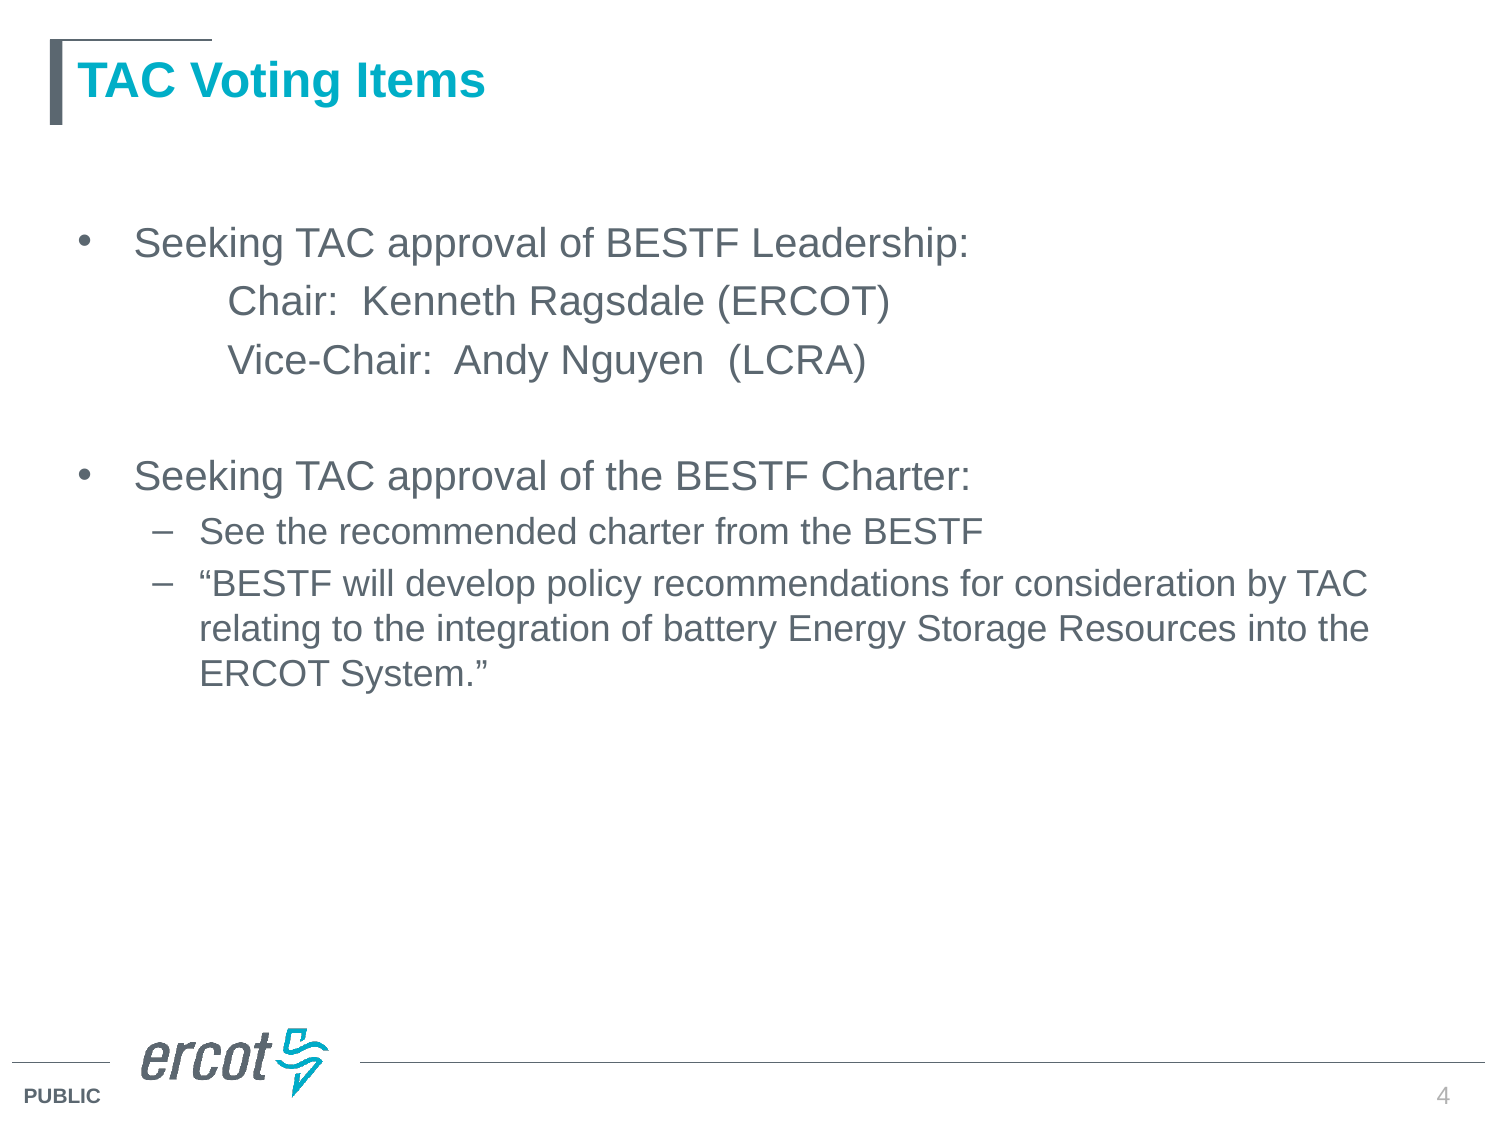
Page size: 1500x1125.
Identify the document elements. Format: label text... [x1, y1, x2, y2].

list Seeking TAC approval of BESTF Leadership: Chair: Kenneth Ragsdale (ERCOT) Vice-Chair: Andy Nguyen (LCRA) Seeking TAC approval of the BESTF Charter: See the recommended charter from the BESTF “BESTF will develop policy recommendations for consideration by TAC relating to the integration of battery Energy Storage Resources into the ERCOT System.” [62, 149, 1450, 1038]
slide_number 4 [1400, 1076, 1488, 1113]
picture [137, 1038, 332, 1100]
title TAC Voting Items [62, 39, 1450, 125]
